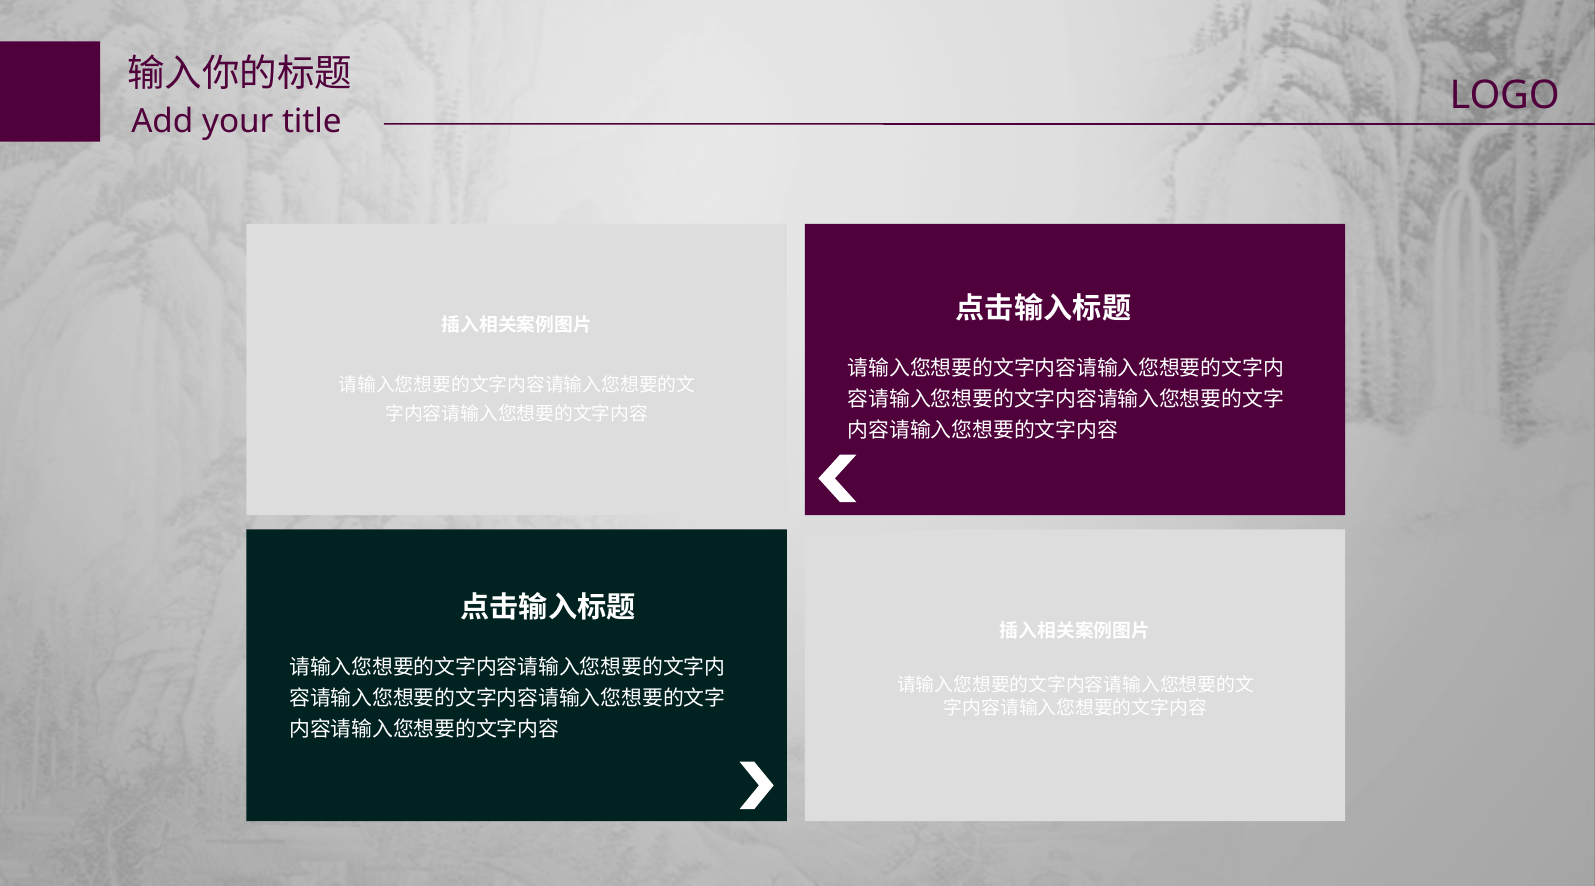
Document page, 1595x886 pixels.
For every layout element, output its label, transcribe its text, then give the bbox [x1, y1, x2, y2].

text_box 点击输入标题 [847, 289, 1240, 325]
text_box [0, 0, 1595, 886]
text_box [804, 223, 1346, 516]
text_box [893, 618, 1257, 719]
text_box [246, 223, 787, 516]
text_box 点击输入标题 [352, 588, 744, 624]
text_box [804, 529, 1346, 822]
text_box [818, 454, 857, 503]
text_box 请输入您想要的文字内容请输入您想要的文字内容请输入您想要的文字内容请输入您想要的文字内容请输入您想要的文字内容 [847, 348, 1303, 442]
text_box 请输入您想要的文字内容请输入您想要的文字内容请输入您想要的文字内容请输入您想要的文字内容请输入您想要的文字内容 [289, 647, 744, 741]
text_box [245, 528, 788, 822]
text_box [739, 761, 774, 810]
